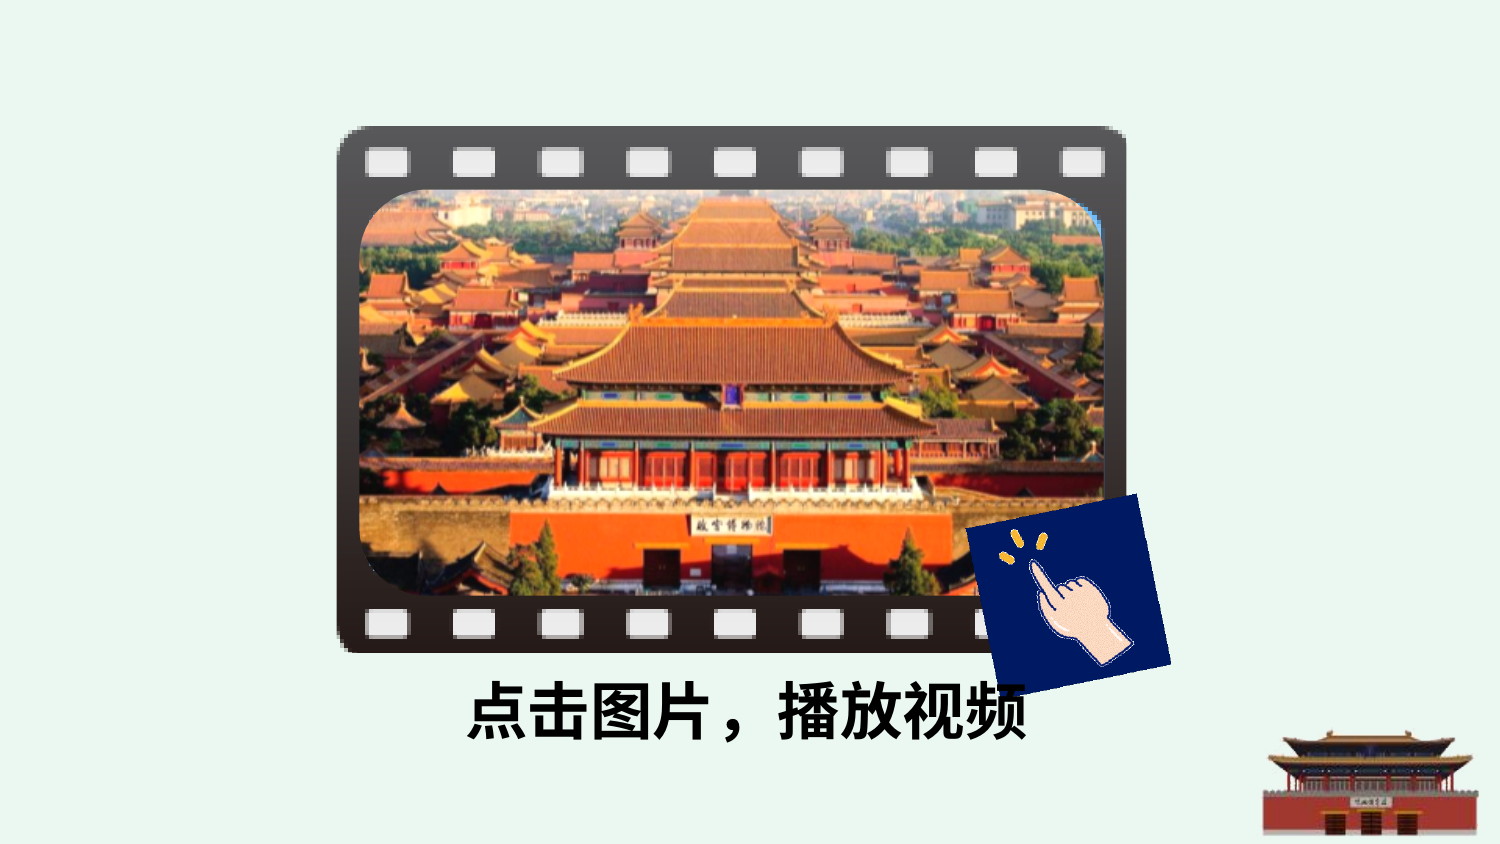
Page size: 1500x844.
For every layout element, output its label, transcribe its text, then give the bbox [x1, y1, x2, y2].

text_box 点击图片，播放视频 [453, 662, 1046, 753]
picture [1253, 725, 1484, 838]
picture [336, 126, 1171, 690]
